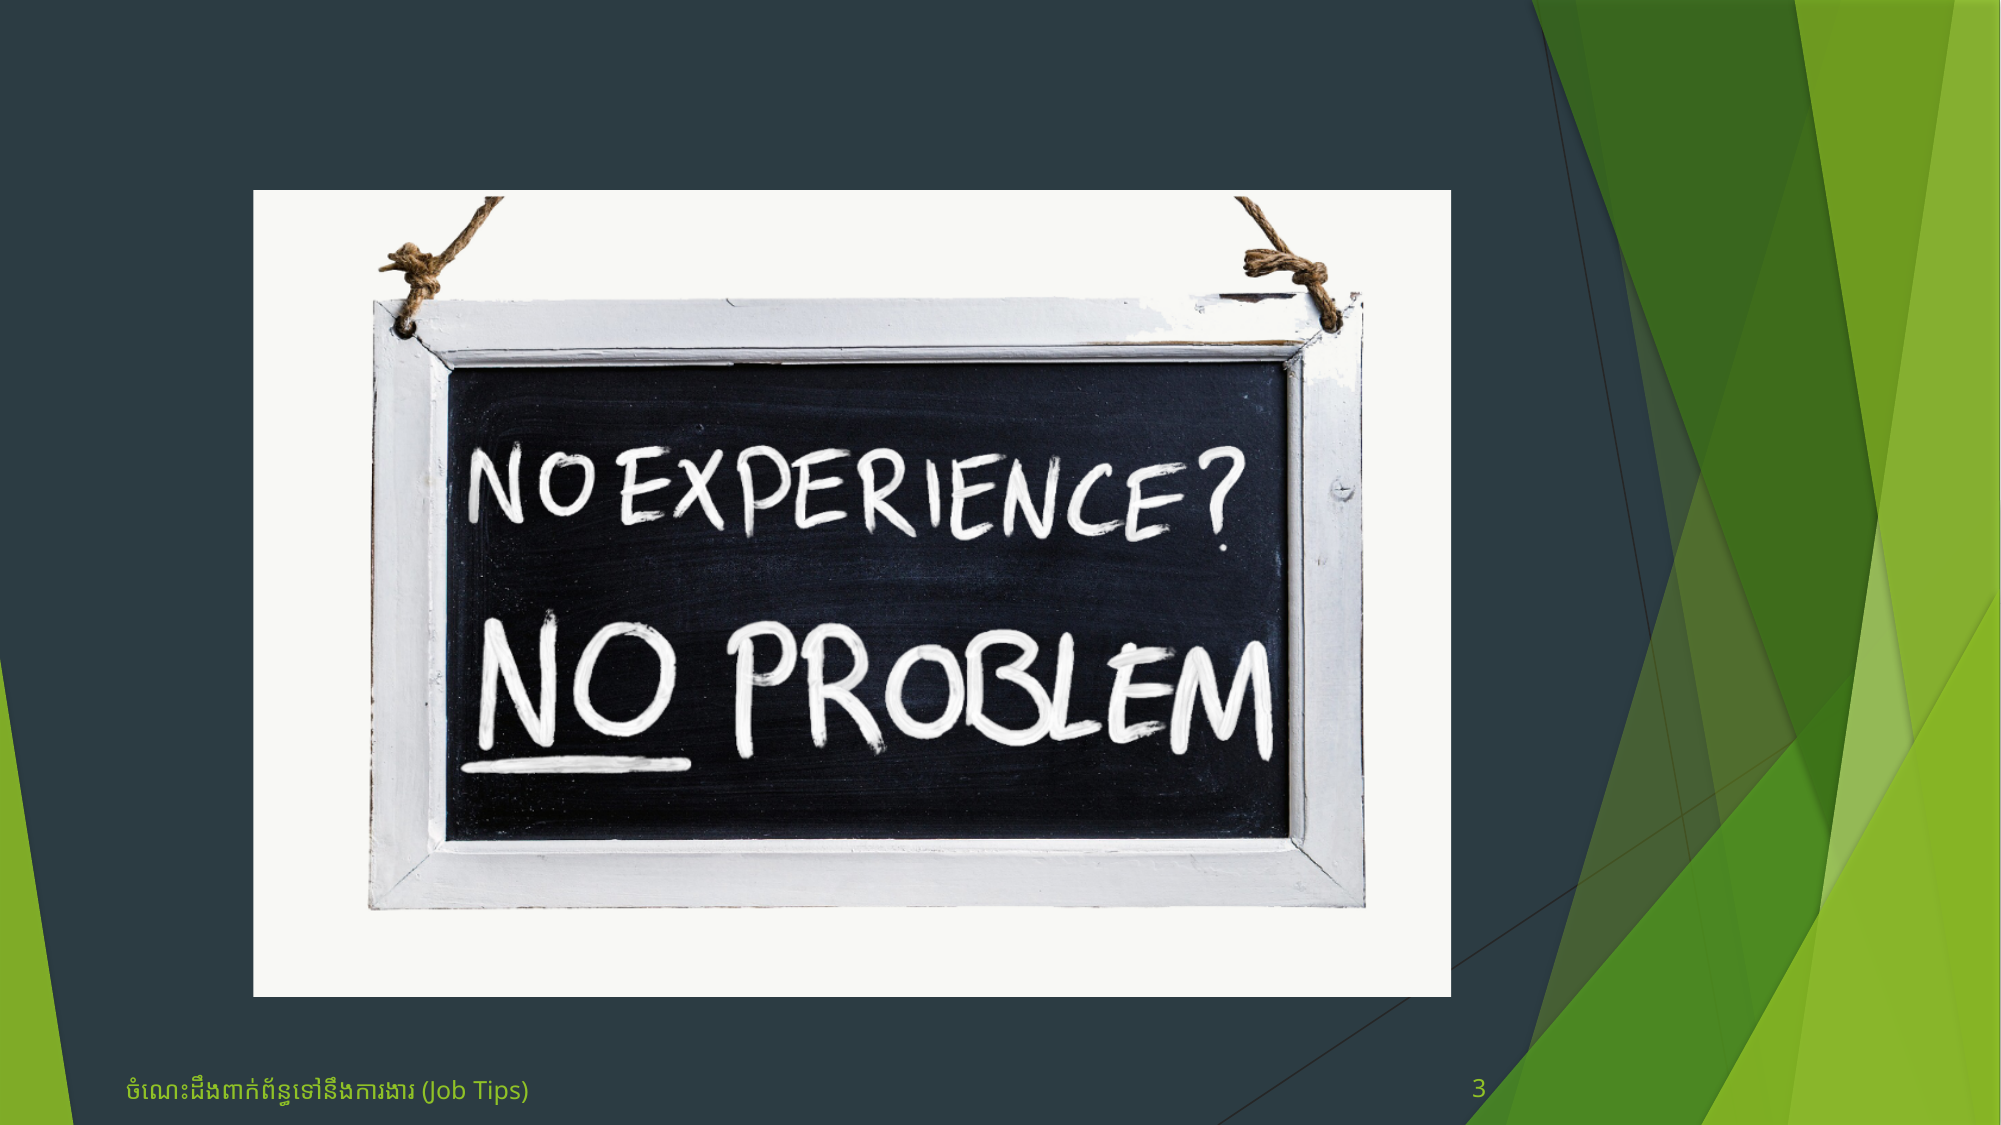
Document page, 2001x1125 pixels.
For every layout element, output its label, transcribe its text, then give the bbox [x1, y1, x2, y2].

picture [252, 190, 1452, 997]
footer ចំណេះដឹងពាក់ព័ន្ធទៅនឹងការងារ (Job Tips) [111, 1059, 1145, 1120]
slide_number 3 [1409, 1059, 1502, 1120]
